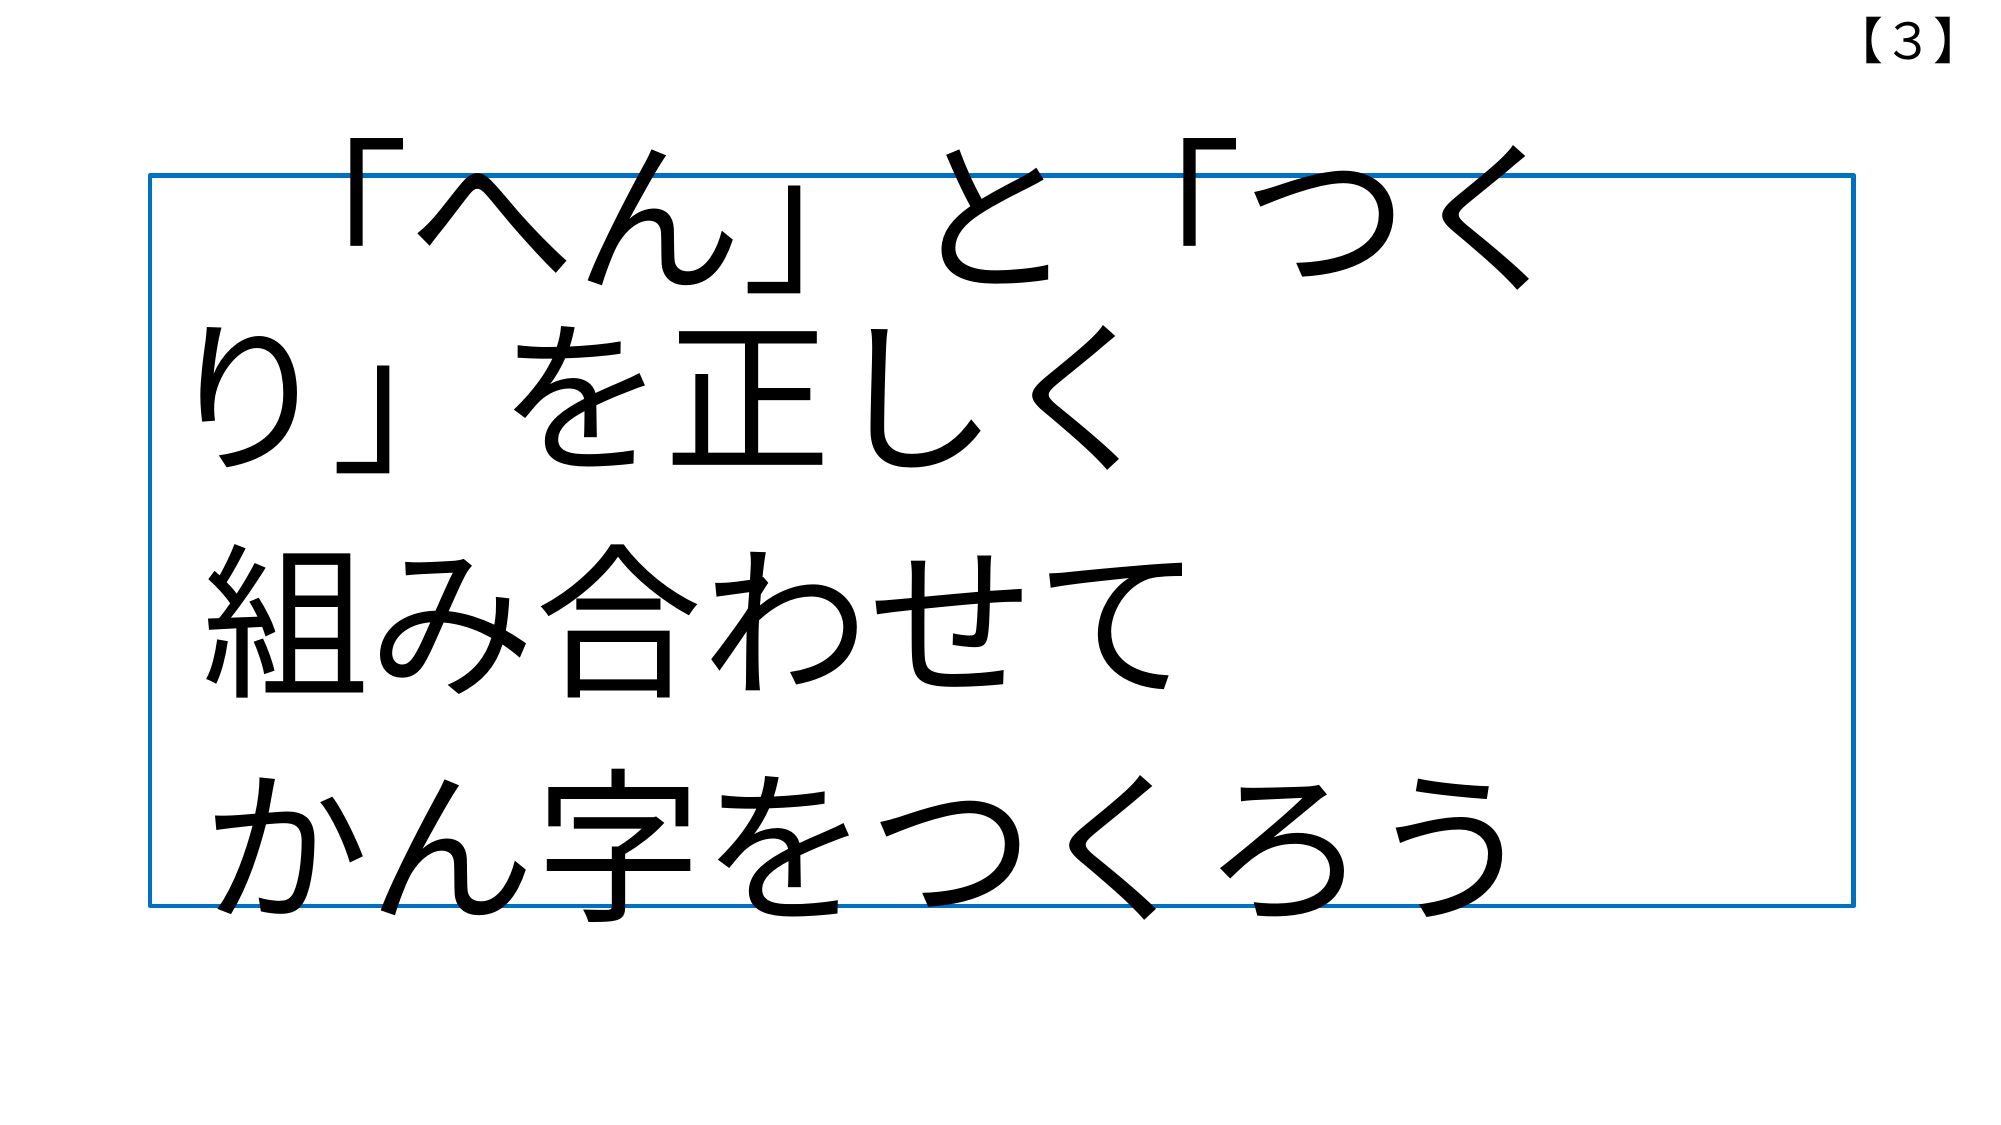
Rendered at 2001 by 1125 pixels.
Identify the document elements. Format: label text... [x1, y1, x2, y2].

text_box 【３】 [1818, 1, 2000, 77]
title 「へん」と「つくり」を正しく 組み合わせて かん字をつくろう [150, 175, 1854, 907]
